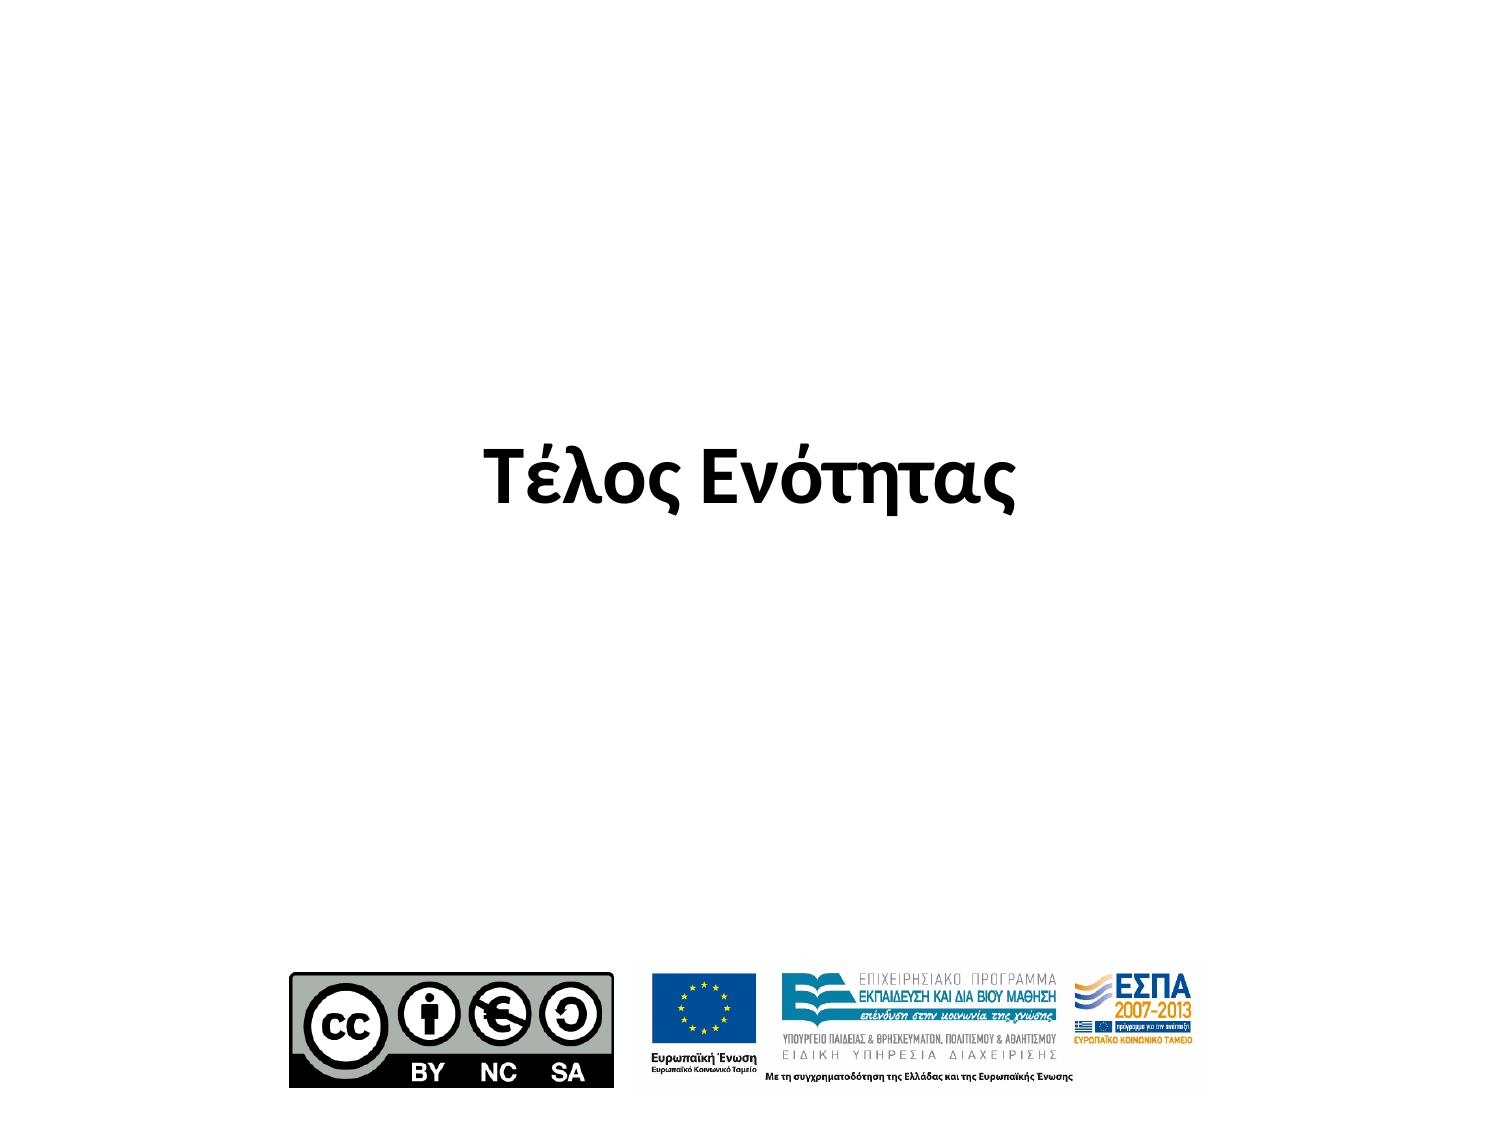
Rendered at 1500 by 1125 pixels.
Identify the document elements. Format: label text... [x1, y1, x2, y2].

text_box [289, 956, 1211, 1097]
title Τέλος Ενότητας [112, 349, 1388, 591]
